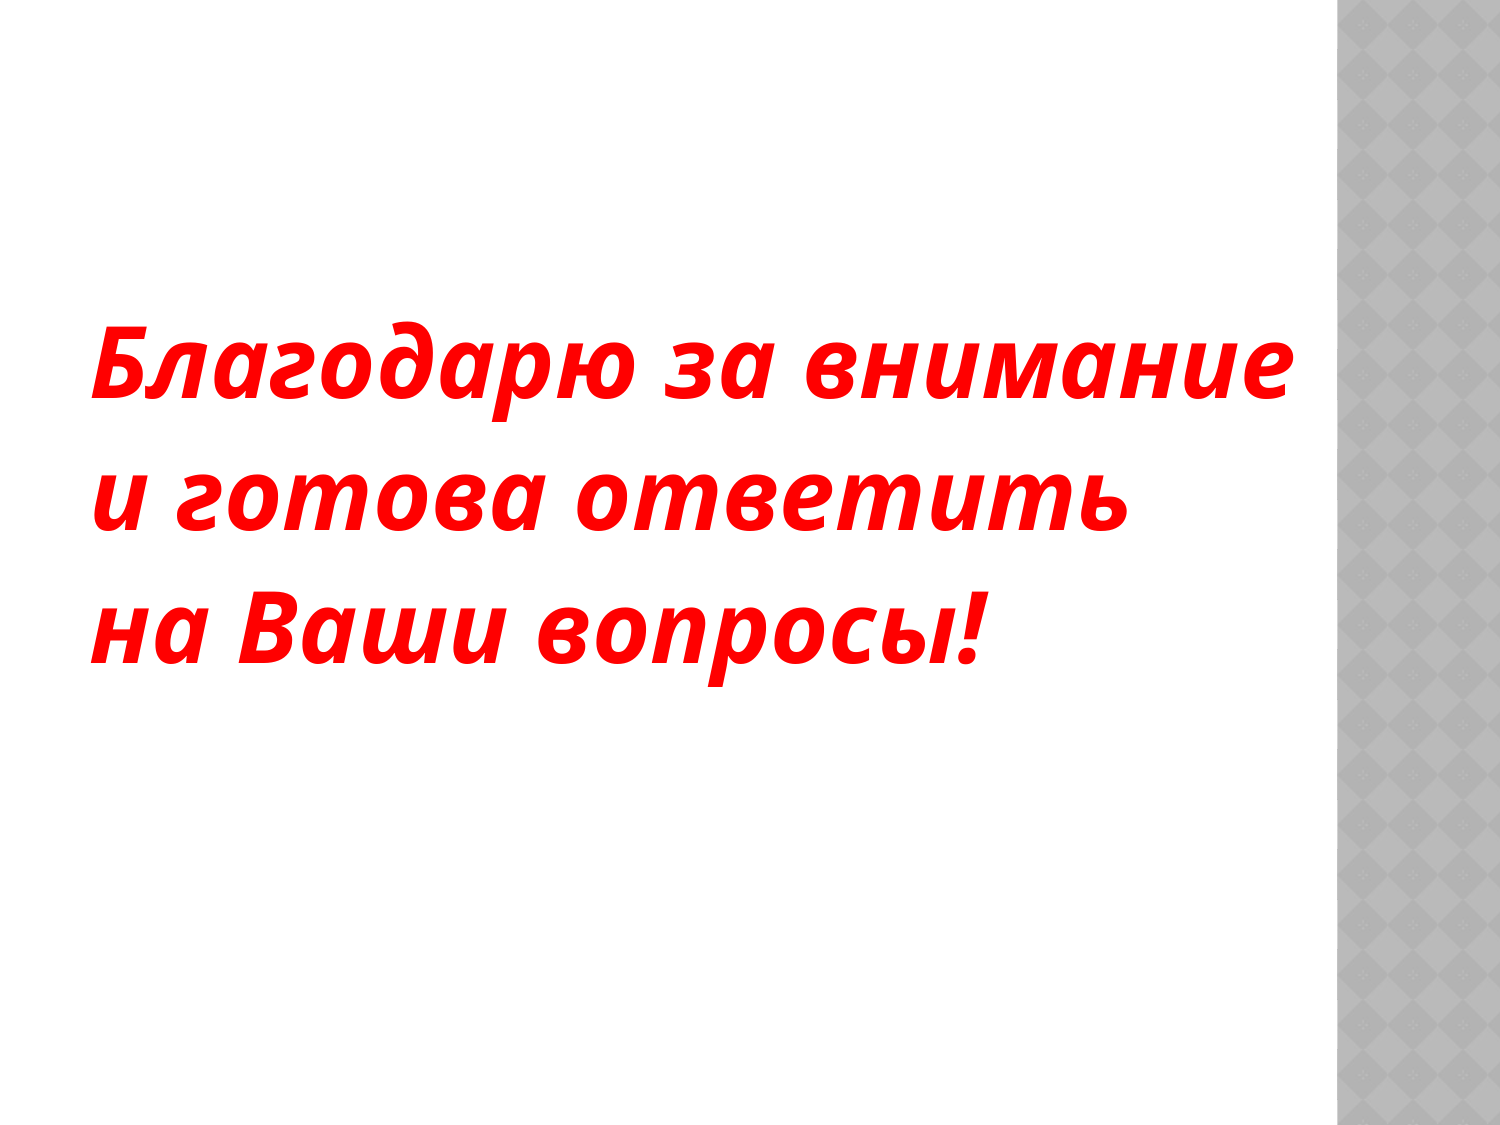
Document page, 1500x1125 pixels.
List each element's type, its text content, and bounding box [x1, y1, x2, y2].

list Благодарю за внимание и готова ответить на Ваши вопросы! [75, 290, 1447, 1059]
